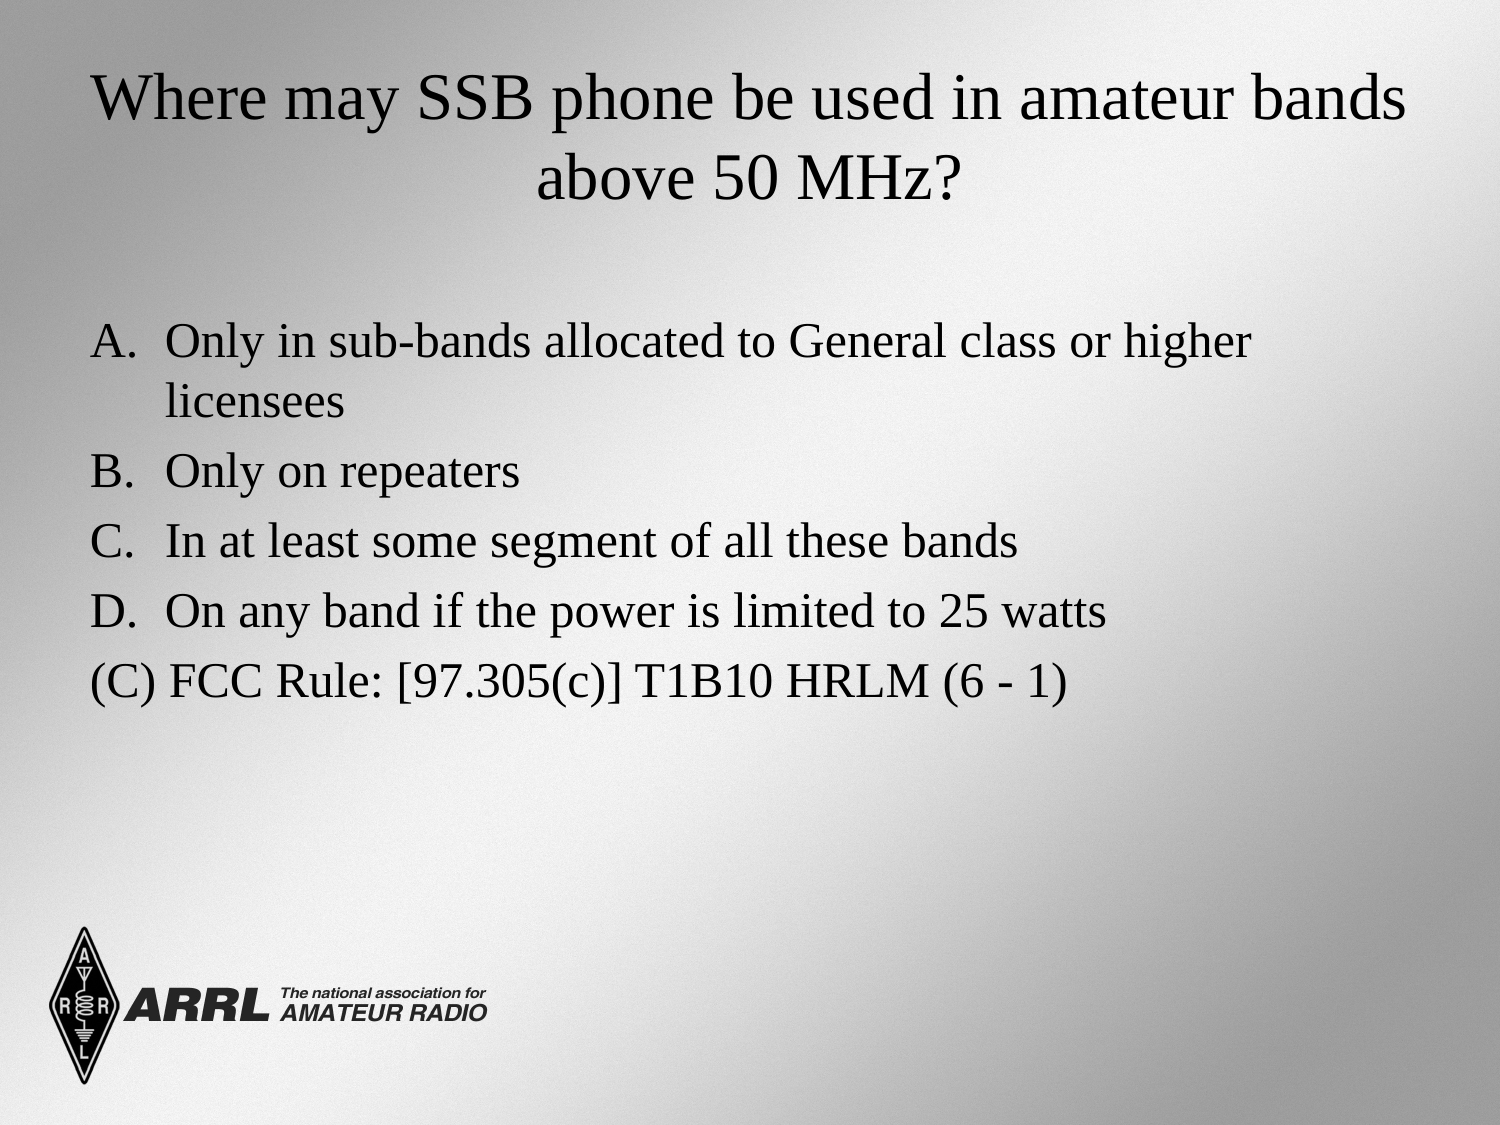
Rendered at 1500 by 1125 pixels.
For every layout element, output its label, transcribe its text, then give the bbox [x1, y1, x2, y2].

picture [0, 0, 1500, 1125]
list Only in sub-bands allocated to General class or higher licensees Only on repeaters In at least some segment of all these bands On any band if the power is limited to 25 watts (C) FCC Rule: [97.305(c)] T1B10 HRLM (6 - 1) [75, 299, 1425, 1005]
title Where may SSB phone be used in amateur bands above 50 MHz? [75, 45, 1425, 233]
